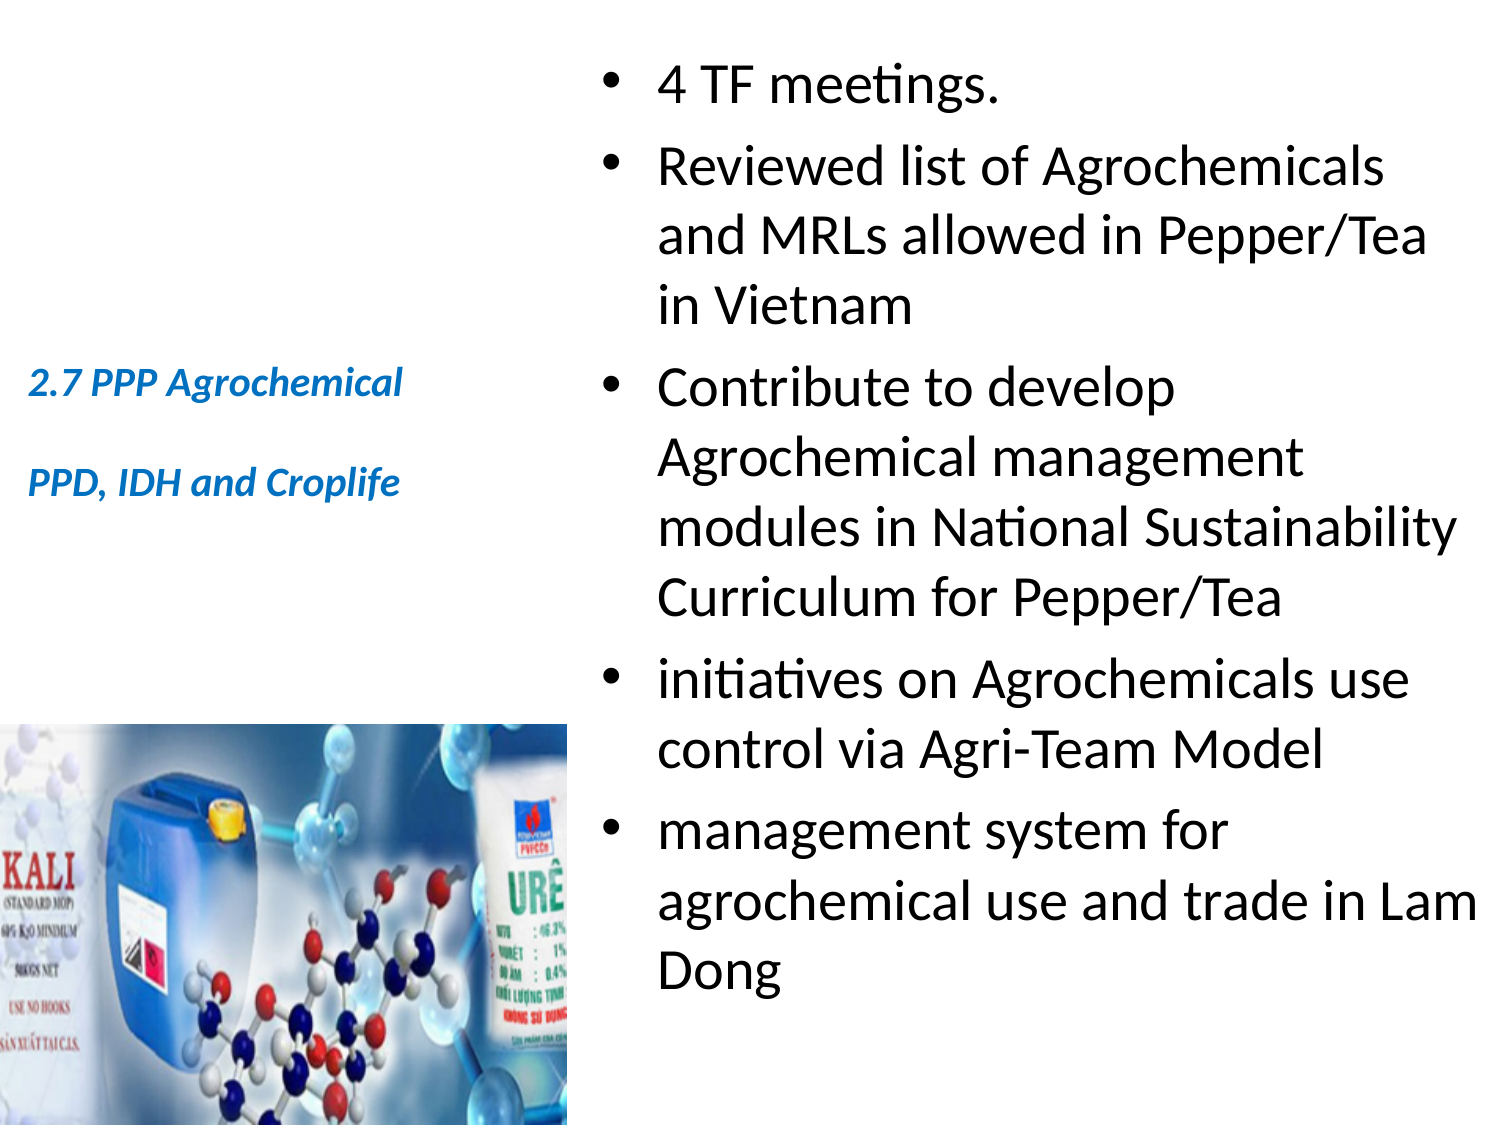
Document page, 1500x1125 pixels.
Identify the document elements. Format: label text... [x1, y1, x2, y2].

title 2.7 PPP Agrochemical PPD, IDH and Croplife [12, 162, 569, 563]
list 4 TF meetings. Reviewed list of Agrochemicals and MRLs allowed in Pepper/Tea in Vietnam Contribute to develop Agrochemical management modules in National Sustainability Curriculum for Pepper/Tea initiatives on Agrochemicals use control via Agri-Team Model management system for agrochemical use and trade in Lam Dong [586, 37, 1500, 1038]
picture [0, 724, 567, 1125]
